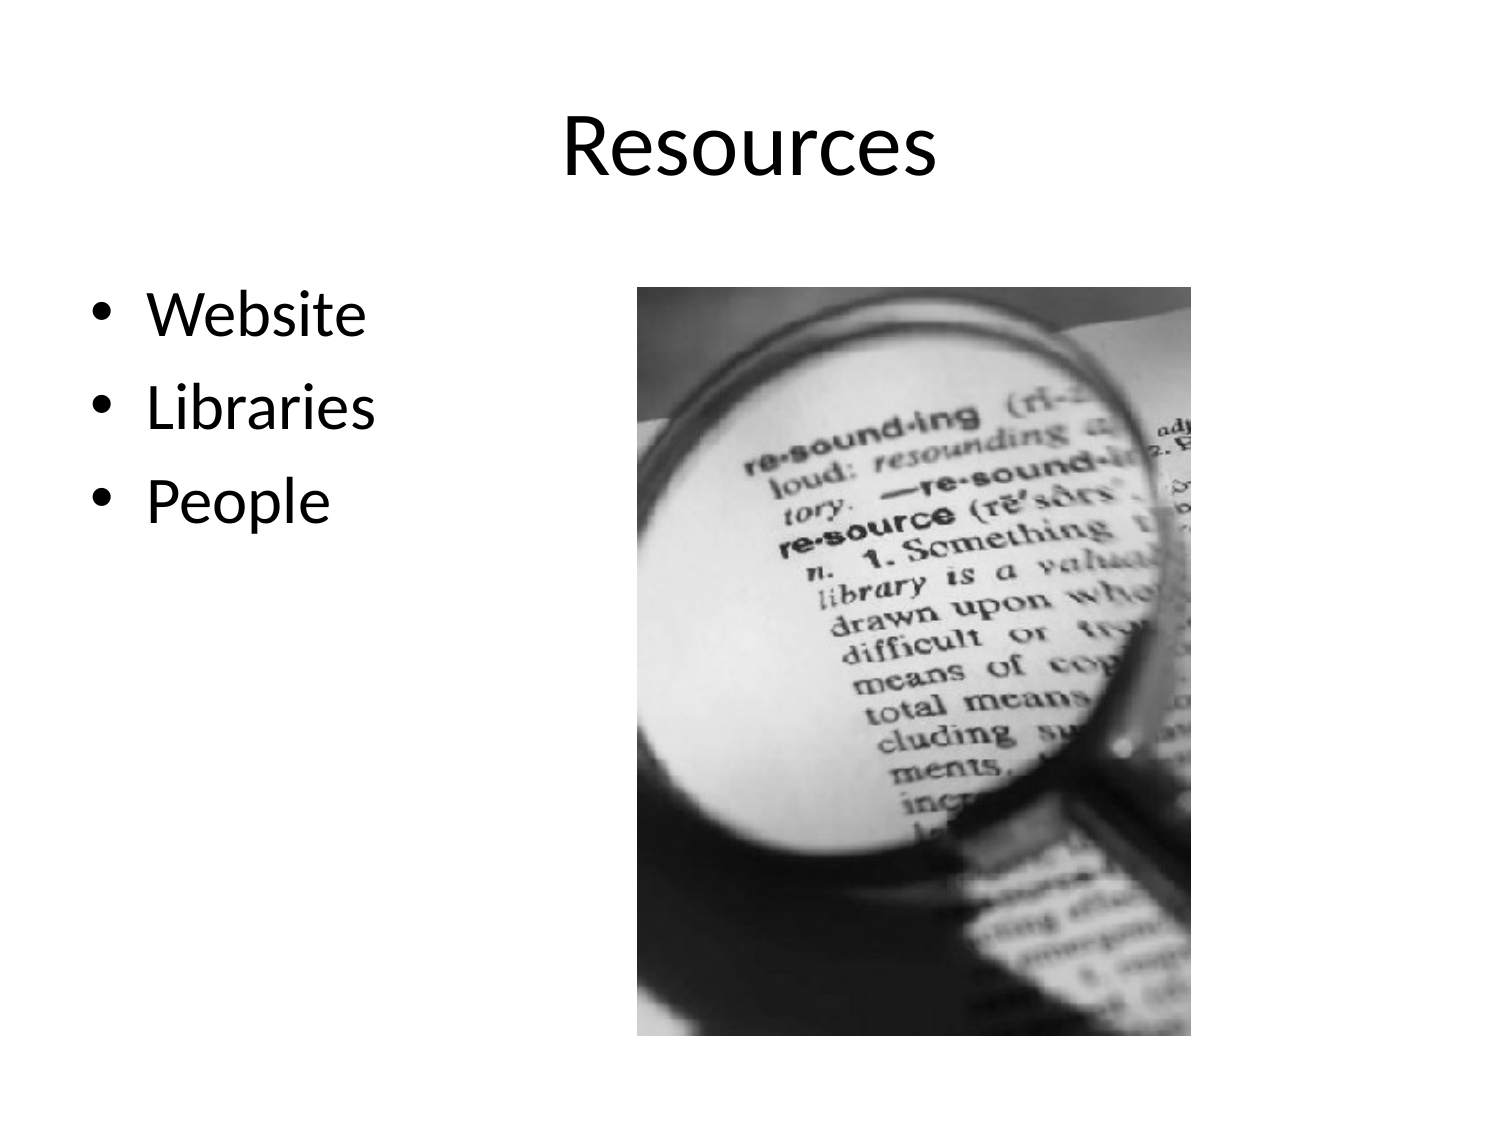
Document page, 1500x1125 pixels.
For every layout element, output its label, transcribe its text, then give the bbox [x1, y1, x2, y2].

title Resources [75, 45, 1425, 233]
list Website Libraries People [75, 262, 538, 1005]
picture [637, 287, 1192, 1036]
